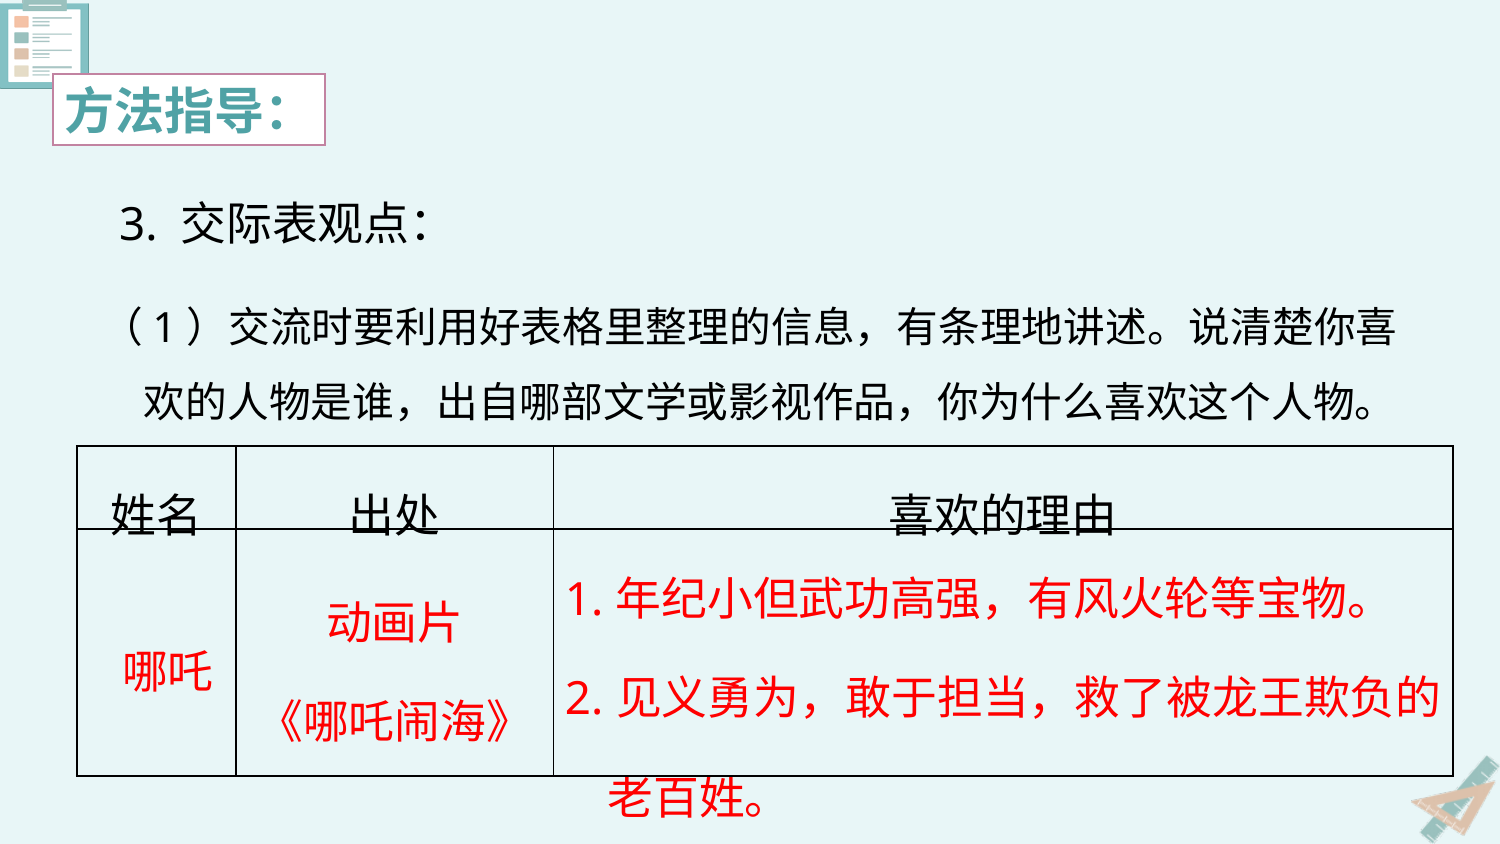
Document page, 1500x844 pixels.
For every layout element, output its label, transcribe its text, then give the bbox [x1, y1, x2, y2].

text_box （1）交流时要利用好表格里整理的信息，有条理地讲述。说清楚你喜欢的人物是谁，出自哪部文学或影视作品，你为什么喜欢这个人物。 [86, 268, 1444, 434]
table_cell 1.年纪小但武功高强，有风火轮等宝物。 2.见义勇为，敢于担当，救了被龙王欺负的老百姓。 [554, 530, 1452, 775]
table_header 出处 [237, 447, 553, 528]
text_box 3. 交际表观点： [104, 186, 471, 257]
table_cell 哪吒 [78, 530, 235, 775]
picture [1411, 755, 1500, 844]
table_header 姓名 [78, 447, 235, 528]
table_header 喜欢的理由 [554, 447, 1452, 528]
text_box 方法指导： [52, 73, 326, 146]
table_cell 动画片 《哪吒闹海》 [237, 530, 553, 775]
picture [0, 0, 89, 89]
